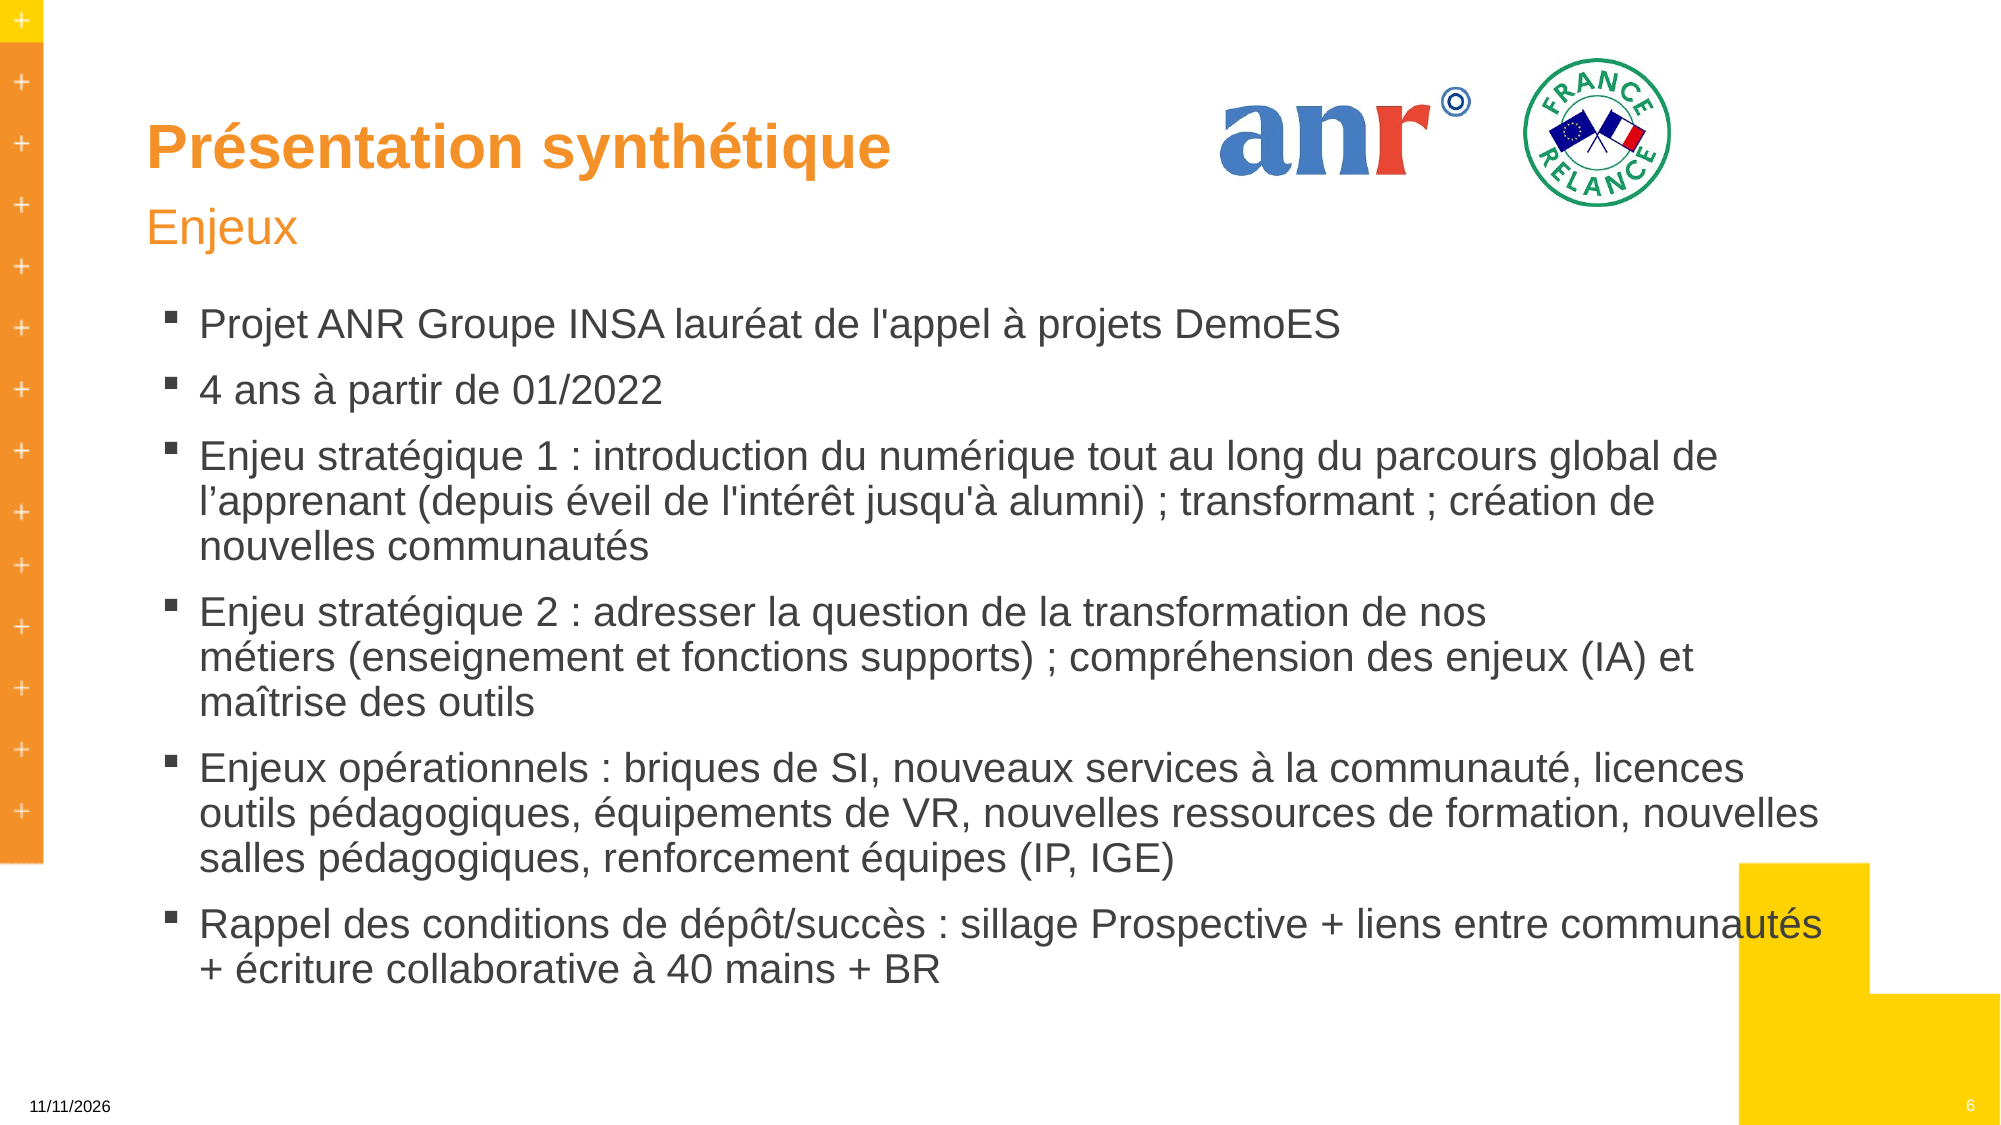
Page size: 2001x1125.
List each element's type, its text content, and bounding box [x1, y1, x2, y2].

slide_number 6 [1531, 1084, 1982, 1125]
title Présentation synthétique [146, 114, 1413, 199]
text_box Enjeux [145, 201, 1851, 294]
picture [0, 0, 2001, 1125]
text_box Projet ANR Groupe INSA lauréat de l'appel à projets DemoES 4 ans à partir de 01/2022 Enjeu stratégique 1 : introduction du numérique tout au long du parcours global de l’apprenant (depuis éveil de l'intérêt jusqu'à alumni) ; transformant ; création de nouvelles communautés Enjeu stratégique 2 : adresser la question de la transformation de nos métiers (enseignement et fonctions supports) ; compréhension des enjeux (IA) et maîtrise des outils Enjeux opérationnels : briques de SI, nouveaux services à la communauté, licences outils pédagogiques, équipements de VR, nouvelles ressources de formation, nouvelles salles pédagogiques, renforcement équipes (IP, IGE) Rappel des conditions de dépôt/succès : sillage Prospective + liens entre communautés + écriture collaborative à 40 mains + BR [146, 294, 1854, 1050]
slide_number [23, 1085, 474, 1125]
